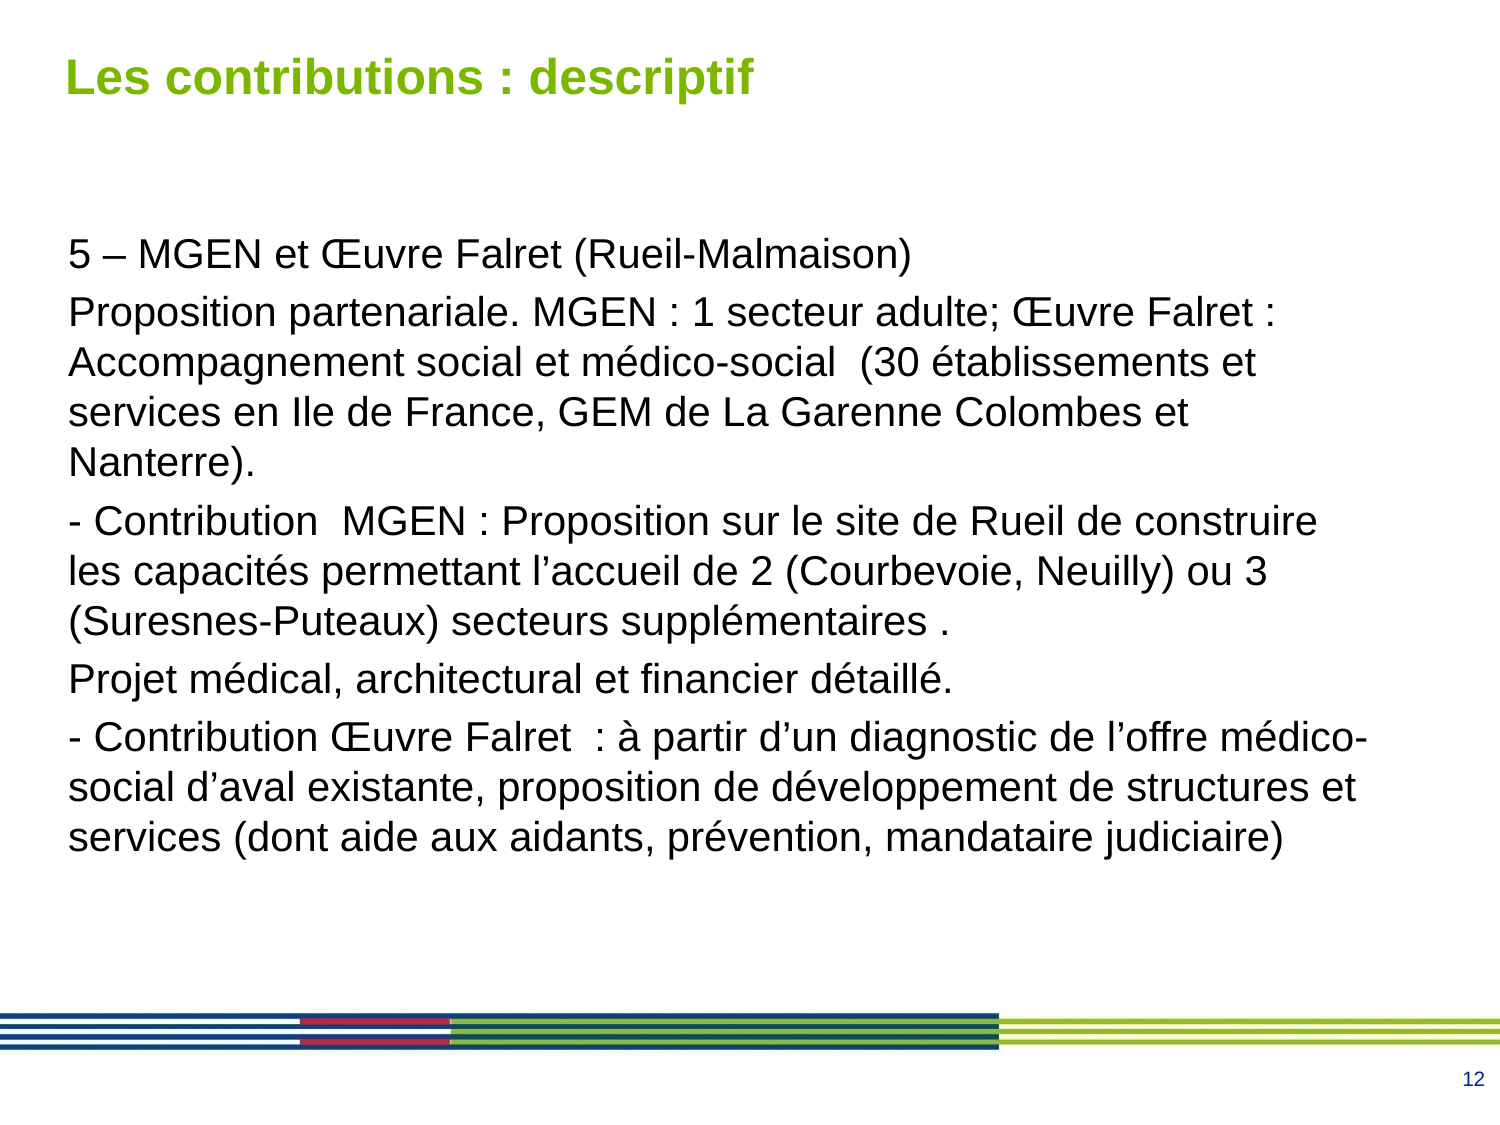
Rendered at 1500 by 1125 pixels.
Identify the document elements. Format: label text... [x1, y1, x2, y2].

title Les contributions : descriptif [50, 36, 1388, 173]
list 5 – MGEN et Œuvre Falret (Rueil-Malmaison) Proposition partenariale. MGEN : 1 secteur adulte; Œuvre Falret : Accompagnement social et médico-social (30 établissements et services en Ile de France, GEM de La Garenne Colombes et Nanterre). - Contribution MGEN : Proposition sur le site de Rueil de construire les capacités permettant l’accueil de 2 (Courbevoie, Neuilly) ou 3 (Suresnes-Puteaux) secteurs supplémentaires . Projet médical, architectural et financier détaillé. - Contribution Œuvre Falret : à partir d’un diagnostic de l’offre médico-social d’aval existante, proposition de développement de structures et services (dont aide aux aidants, prévention, mandataire judiciaire) [53, 160, 1388, 929]
picture [0, 999, 1500, 1063]
